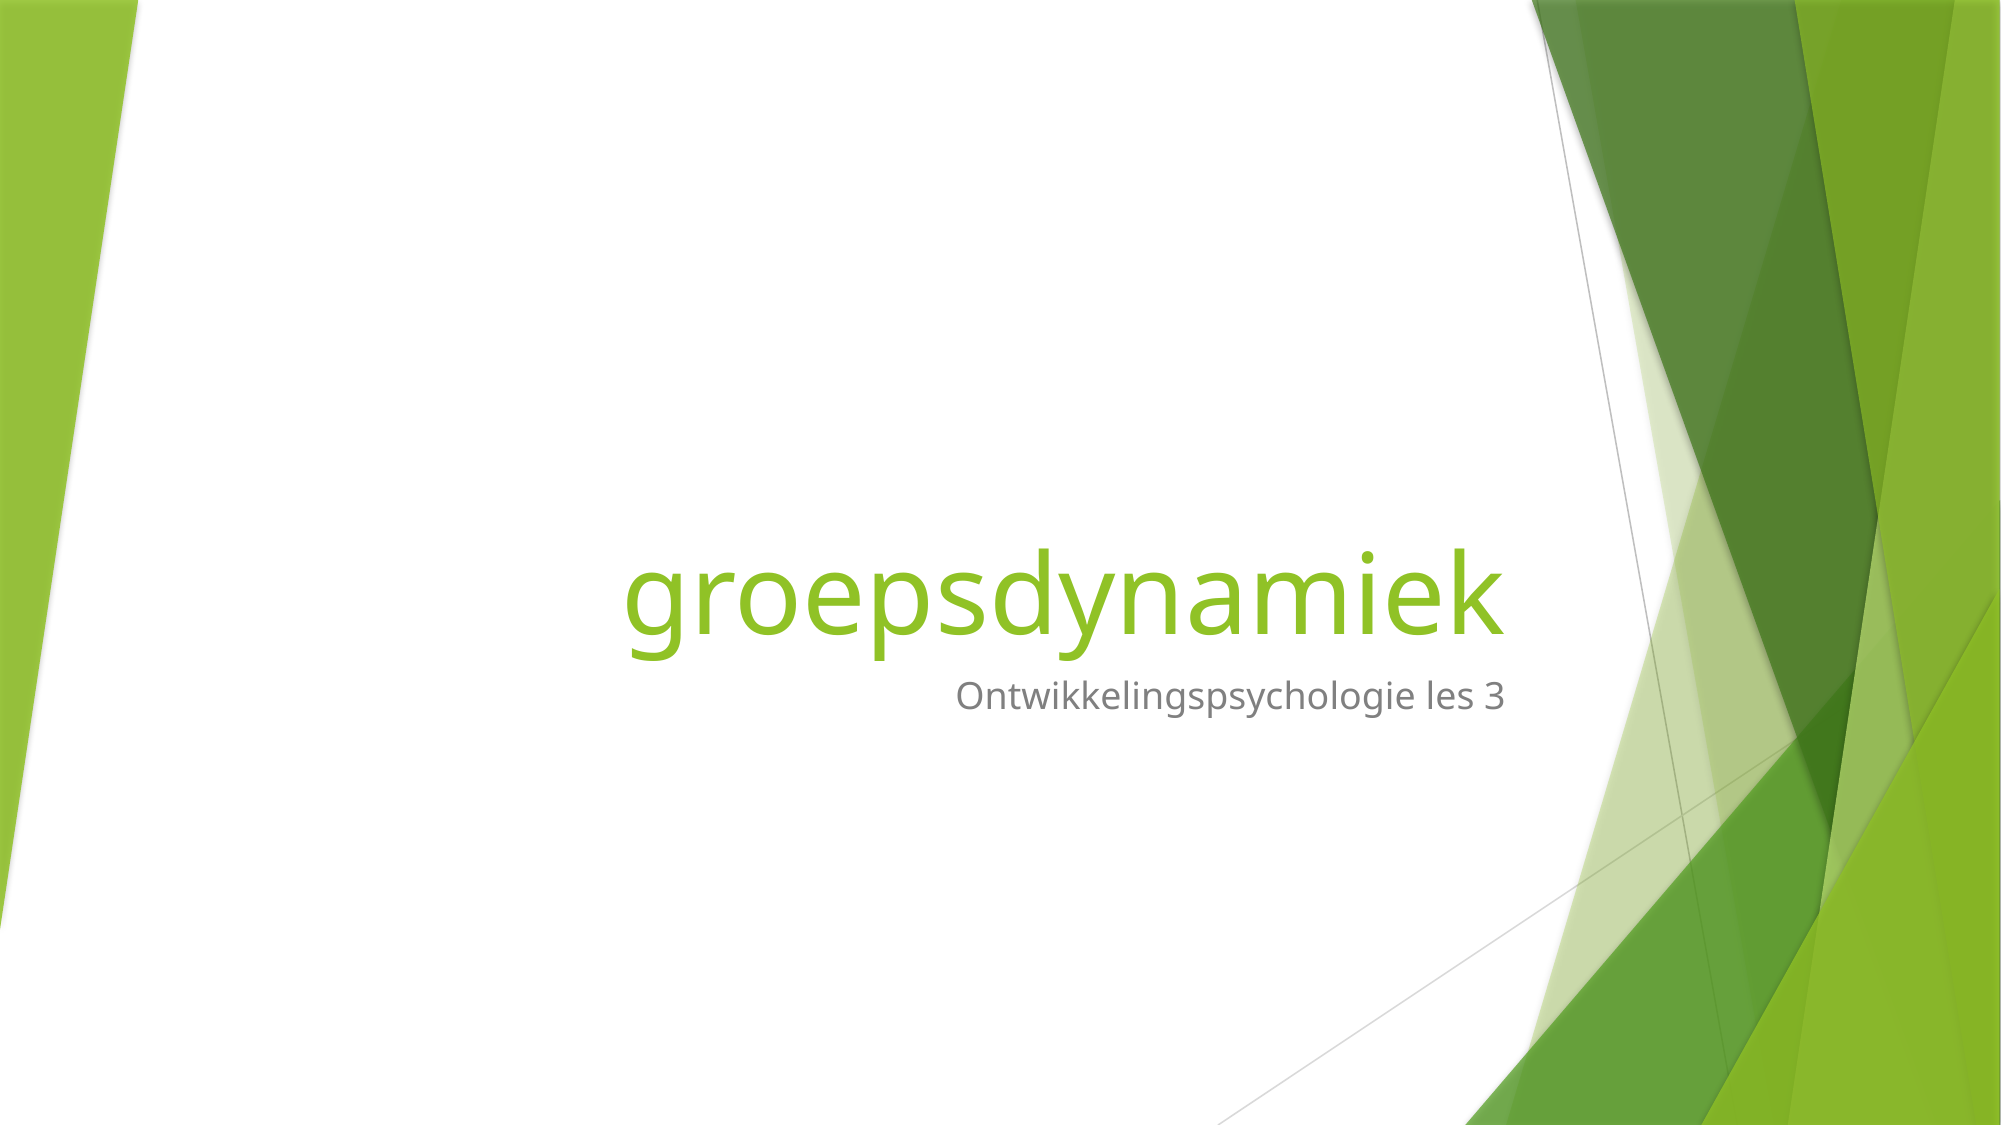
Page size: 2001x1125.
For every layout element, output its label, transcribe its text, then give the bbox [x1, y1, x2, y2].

subtitle Ontwikkelingspsychologie les 3 [247, 664, 1522, 845]
title groepsdynamiek [247, 394, 1522, 664]
